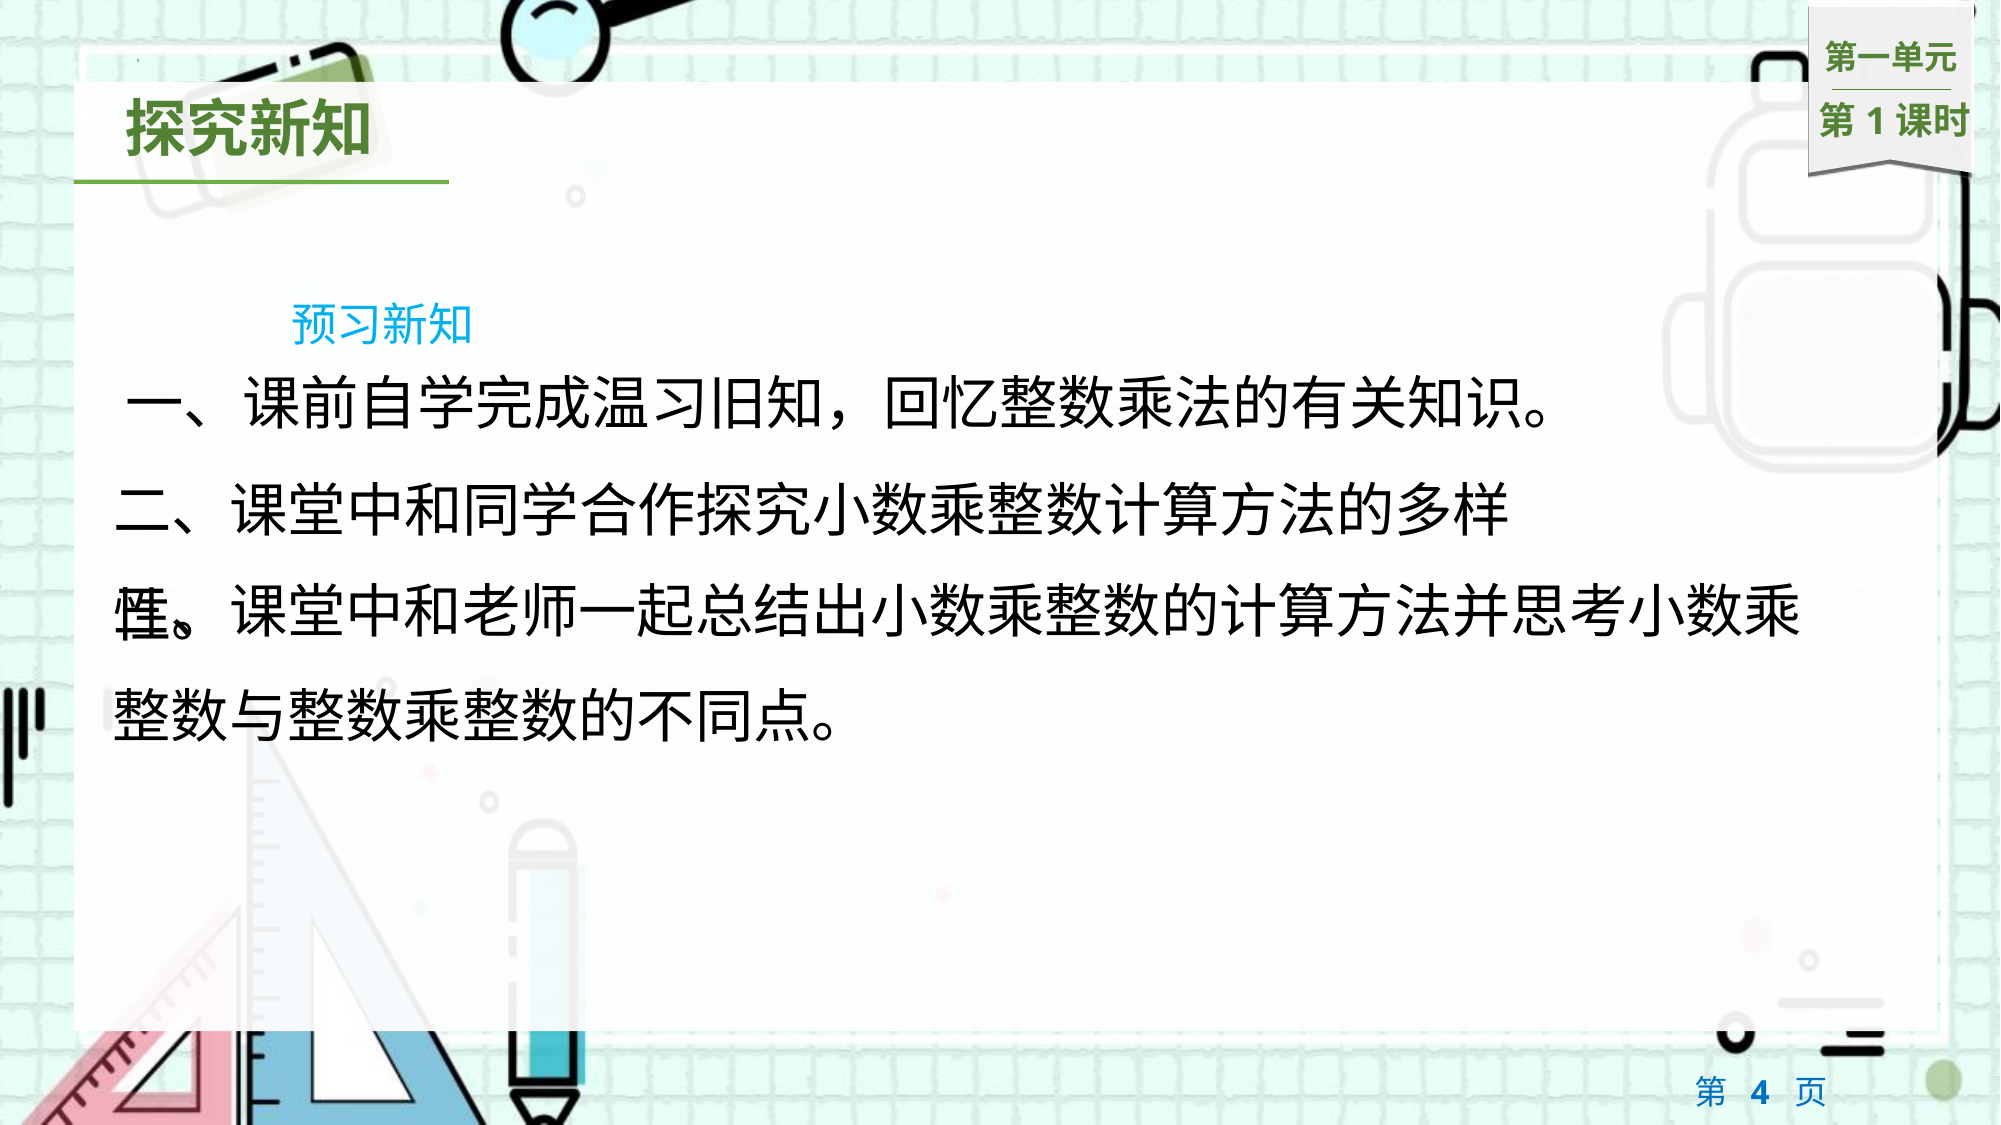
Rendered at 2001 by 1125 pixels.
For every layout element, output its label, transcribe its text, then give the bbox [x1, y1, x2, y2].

text_box 二、课堂中和同学合作探究小数乘整数计算方法的多样性。 [113, 438, 1604, 539]
text_box 三、课堂中和老师一起总结出小数乘整数的计算方法并思考小数乘整数与整数乘整数的不同点。 [112, 539, 1831, 750]
picture [1938, 168, 1971, 176]
picture [0, 0, 2000, 1125]
text_box 一、课前自学完成温习旧知，回忆整数乘法的有关知识。 [125, 331, 1589, 437]
text_box 预习新知 [189, 260, 489, 358]
